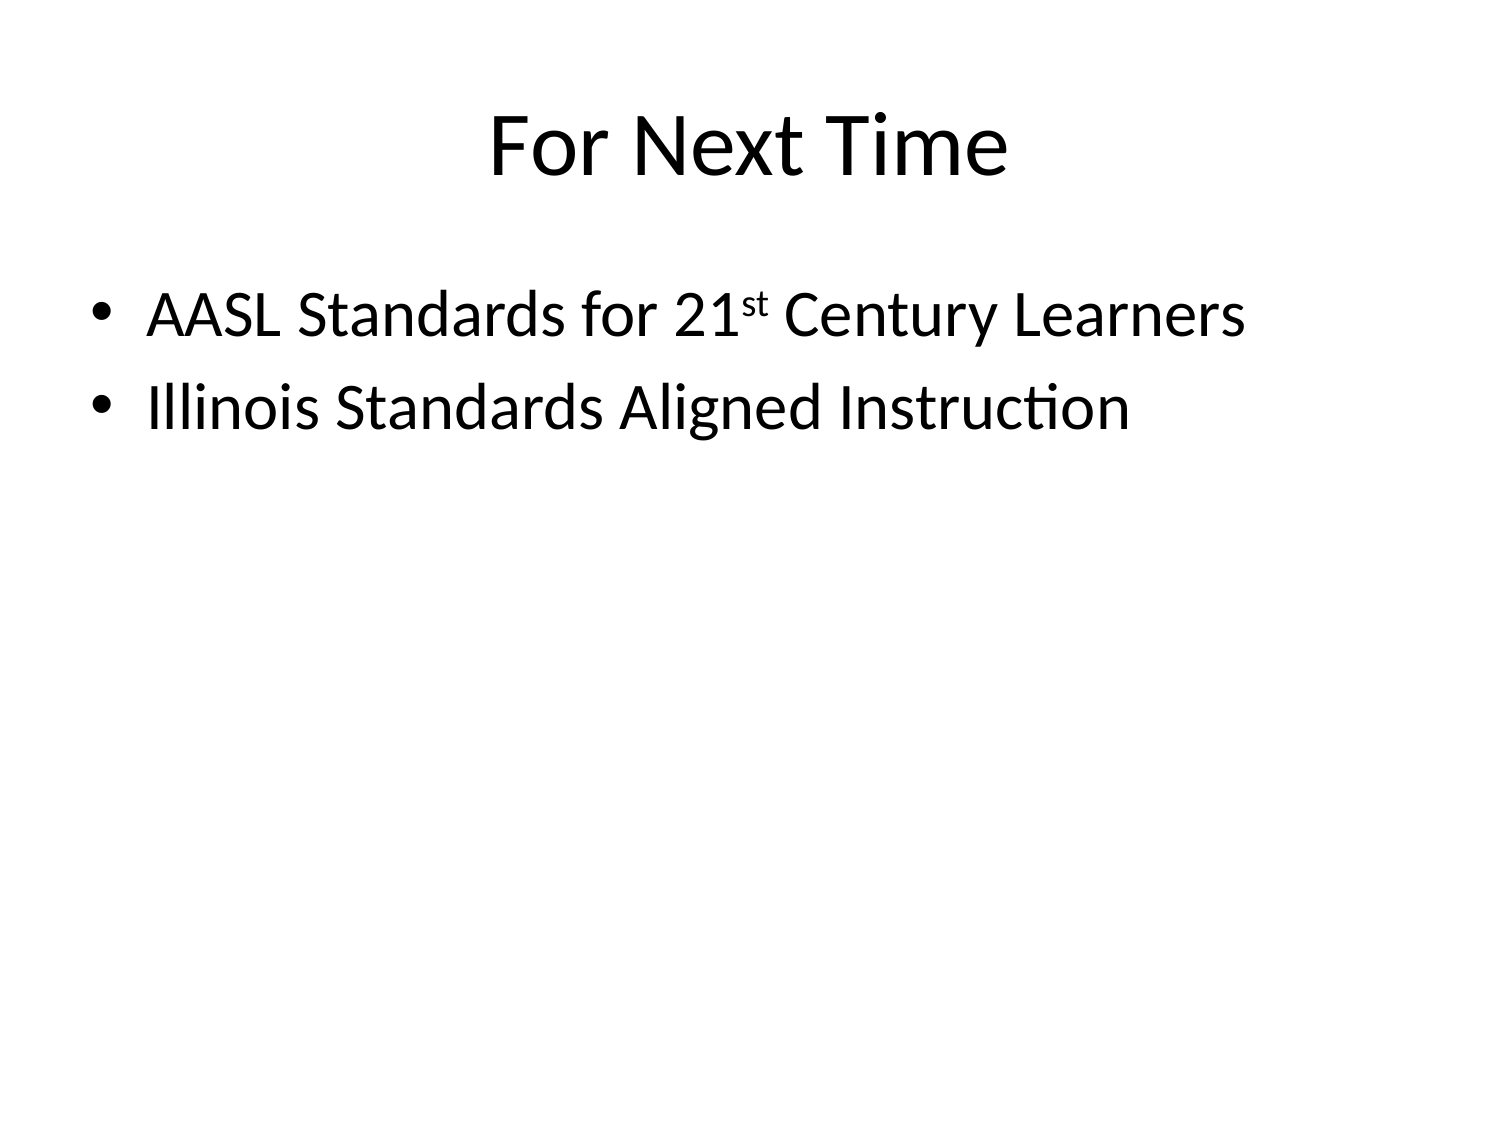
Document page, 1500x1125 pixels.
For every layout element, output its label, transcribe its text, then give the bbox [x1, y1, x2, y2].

list AASL Standards for 21st Century Learners Illinois Standards Aligned Instruction [75, 262, 1425, 1005]
title For Next Time [75, 45, 1425, 233]
